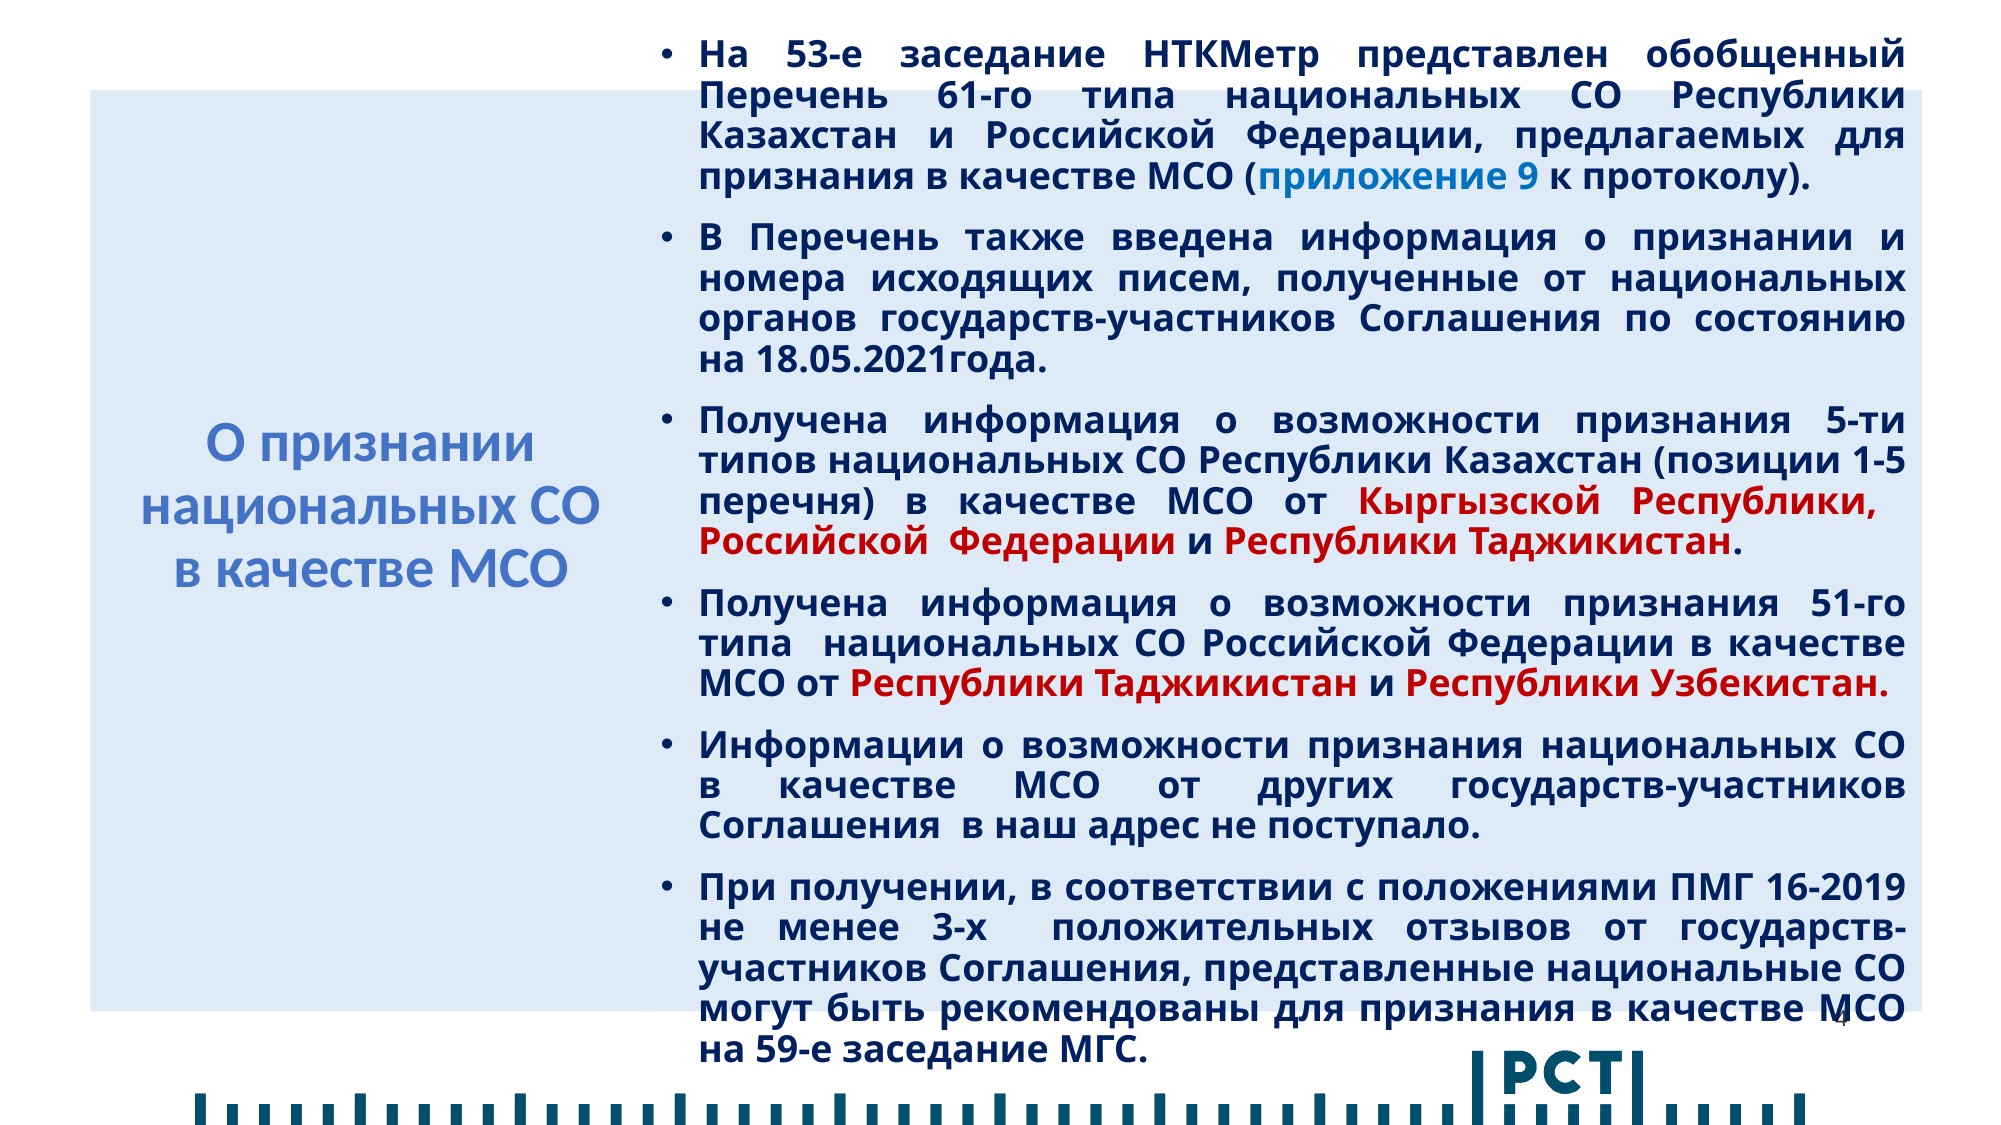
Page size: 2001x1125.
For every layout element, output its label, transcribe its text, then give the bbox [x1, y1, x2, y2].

slide_number 4 [1734, 989, 1863, 1050]
title О признании национальных СО в качестве МСО [90, 90, 645, 1012]
list На 53-е заседание НТКМетр представлен обобщенный Перечень 61-го типа национальных СО Республики Казахстан и Российской Федерации, предлагаемых для признания в качестве МСО (приложение 9 к протоколу). В Перечень также введена информация о признании и номера исходящих писем, полученные от национальных органов государств-участников Соглашения по состоянию на 18.05.2021года. Получена информация о возможности признания 5-ти типов национальных СО Республики Казахстан (позиции 1-5 перечня) в качестве МСО от Кыргызской Республики, Российской Федерации и Республики Таджикистан. Получена информация о возможности признания 51-го типа национальных СО Российской Федерации в качестве МСО от Республики Таджикистан и Республики Узбекистан. Информации о возможности признания национальных СО в качестве МСО от других государств-участников Соглашения в наш адрес не поступало. При получении, в соответствии с положениями ПМГ 16-2019 не менее 3-х положительных отзывов от государств-участников Соглашения, представленные национальные СО могут быть рекомендованы для признания в качестве МСО на 59-е заседание МГС. [645, 90, 1923, 1012]
